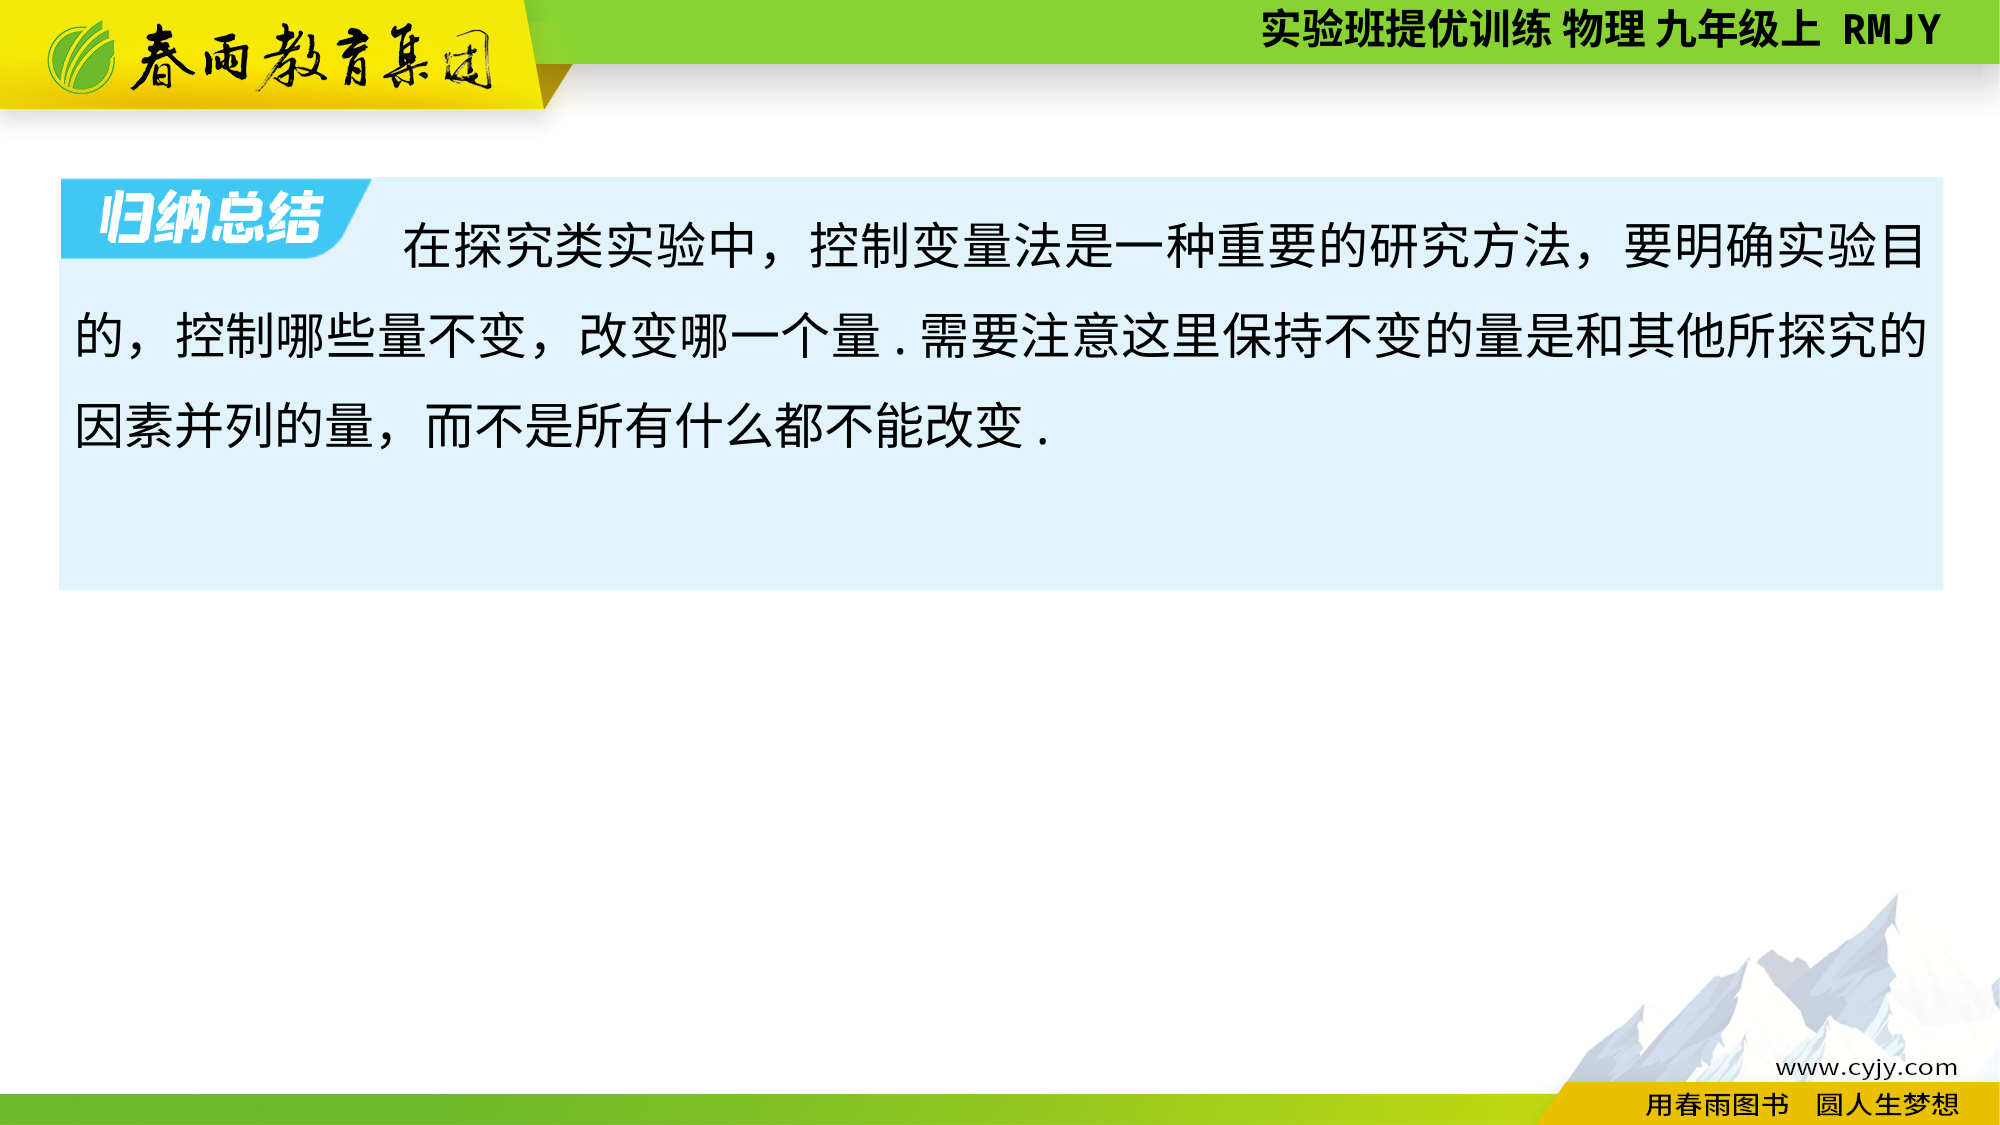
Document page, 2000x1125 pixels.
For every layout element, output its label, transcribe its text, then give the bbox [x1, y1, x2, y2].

list 在探究类实验中，控制变量法是一种重要的研究方法，要明确实验目的，控制哪些量不变，改变哪一个量.需要注意这里保持不变的量是和其他所探究的因素并列的量，而不是所有什么都不能改变. [59, 176, 1944, 590]
picture [0, 0, 2000, 1125]
